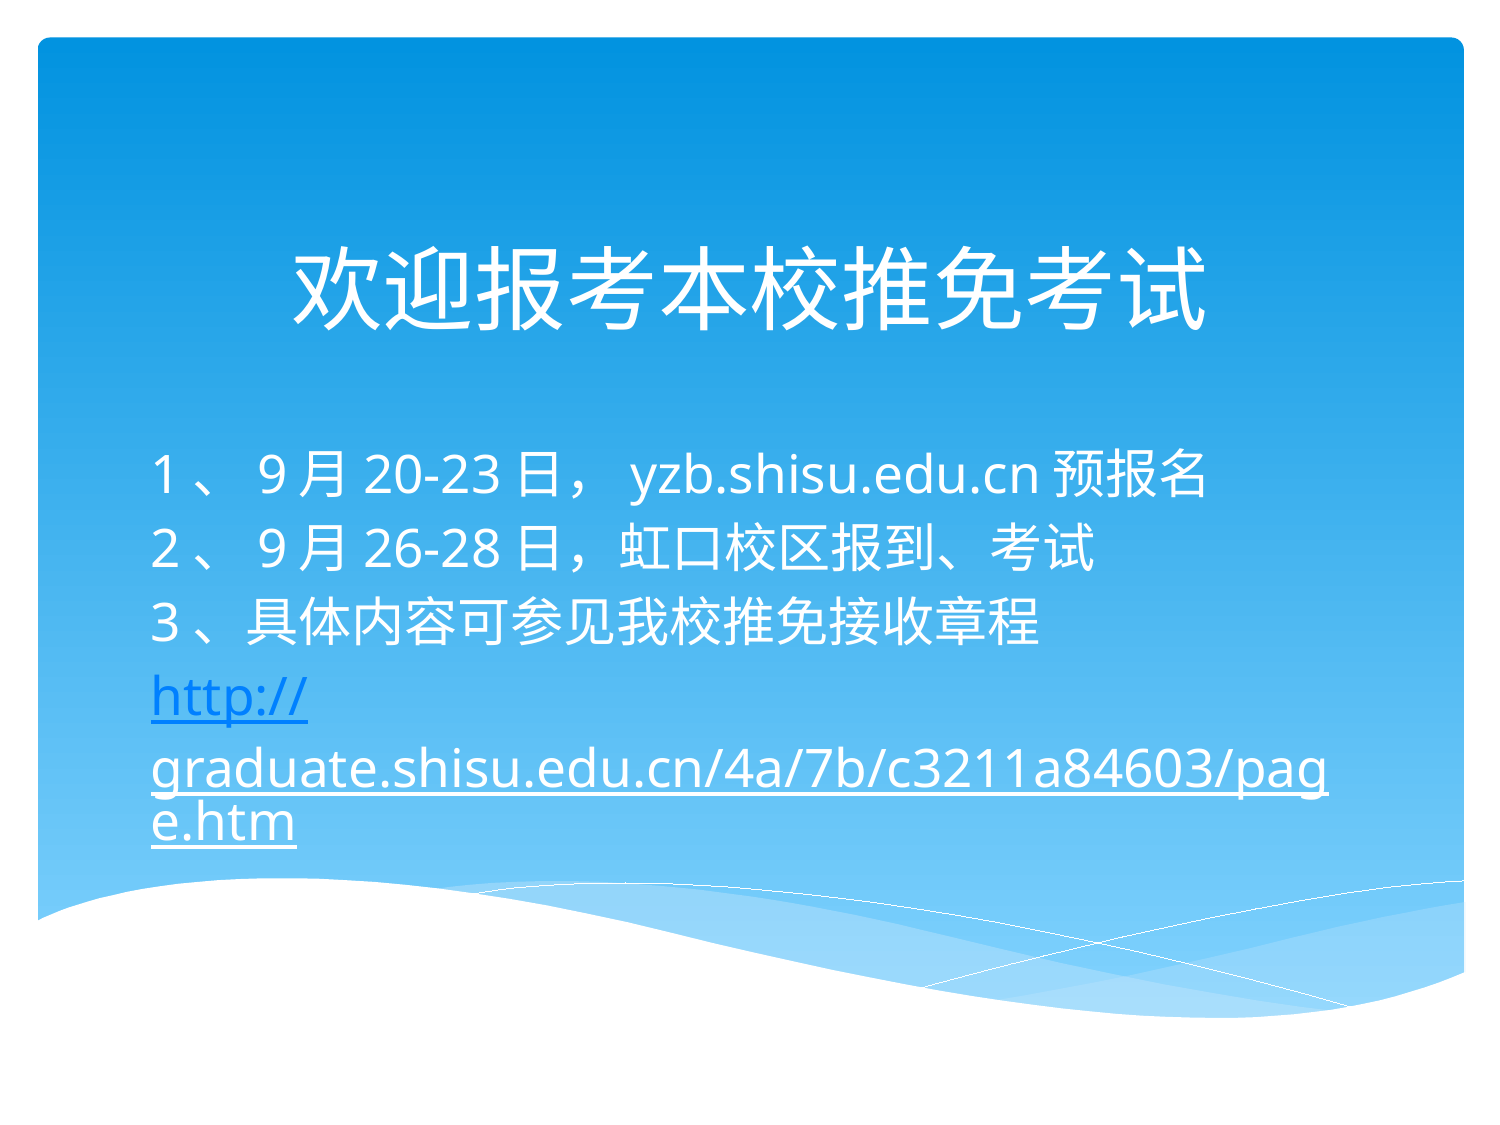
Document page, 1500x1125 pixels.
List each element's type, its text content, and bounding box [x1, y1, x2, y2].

title 欢迎报考本校推免考试 [112, 149, 1388, 350]
subtitle 1、9月20-23日，yzb.shisu.edu.cn预报名 2、9月26-28日，虹口校区报到、考试 3、具体内容可参见我校推免接收章程 http://graduate.shisu.edu.cn/4a/7b/c3211a84603/page.htm [135, 432, 1365, 882]
